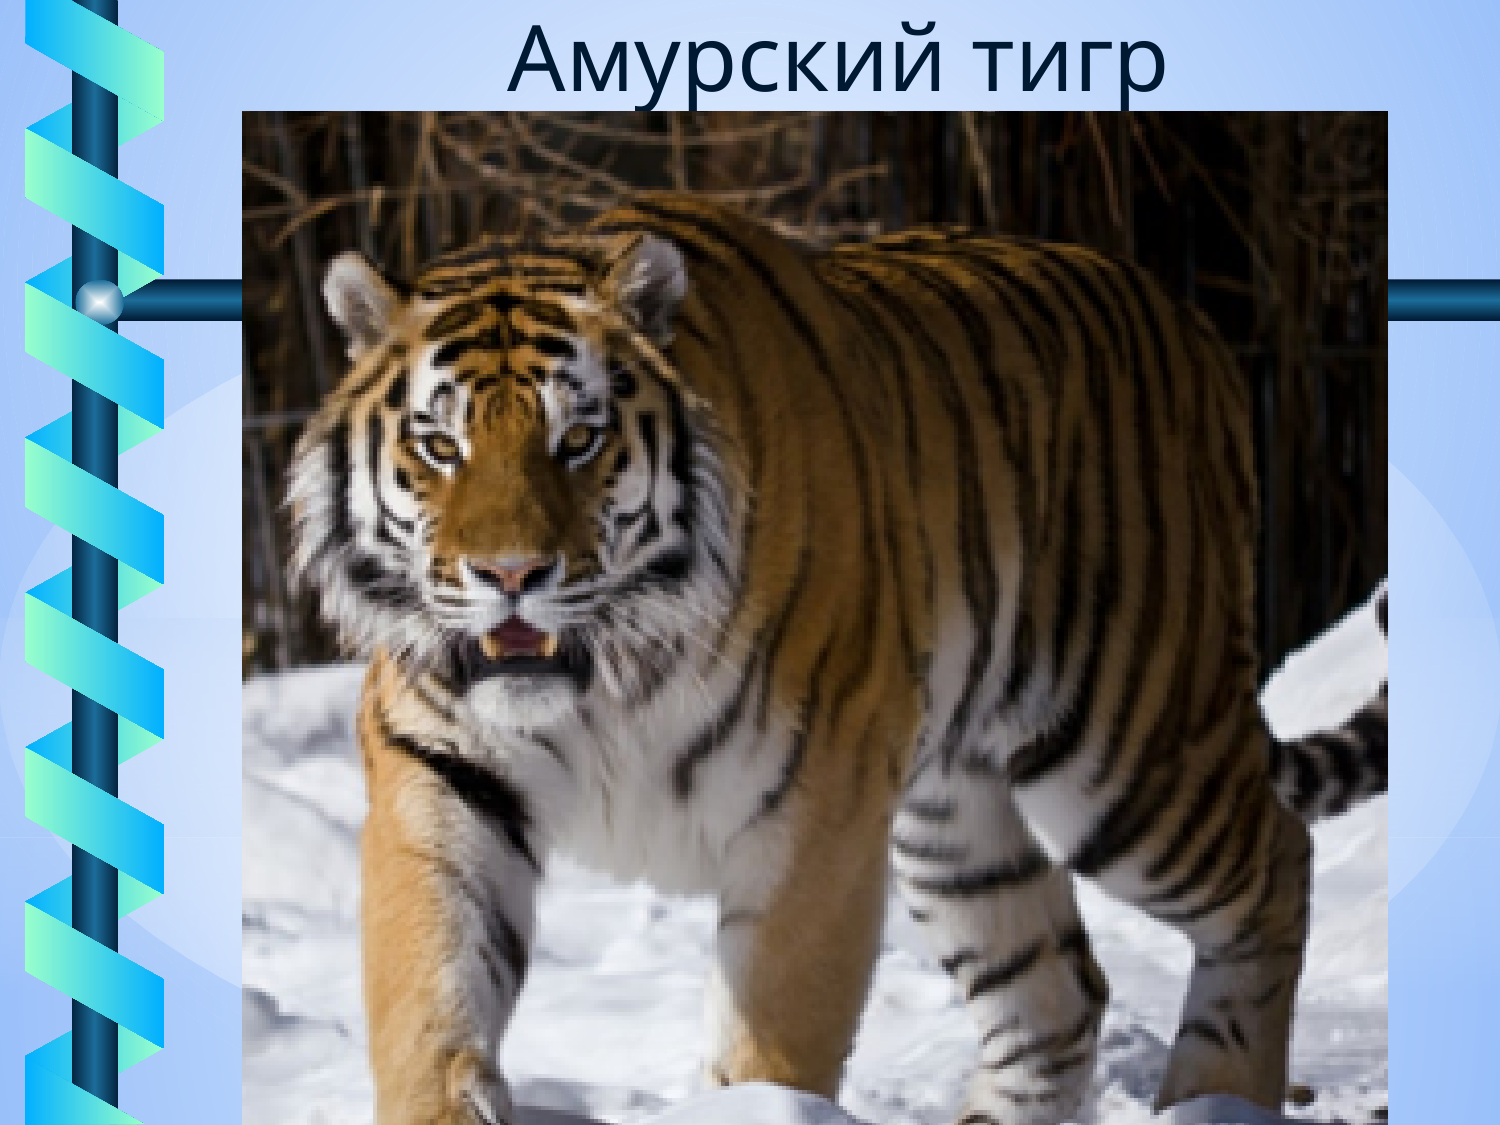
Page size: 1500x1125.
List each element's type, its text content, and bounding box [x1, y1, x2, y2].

picture [241, 111, 1389, 1125]
text_box [1393, 279, 1500, 322]
text_box Амурский тигр [174, 0, 1500, 103]
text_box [24, 0, 165, 1125]
text_box [170, 279, 235, 322]
